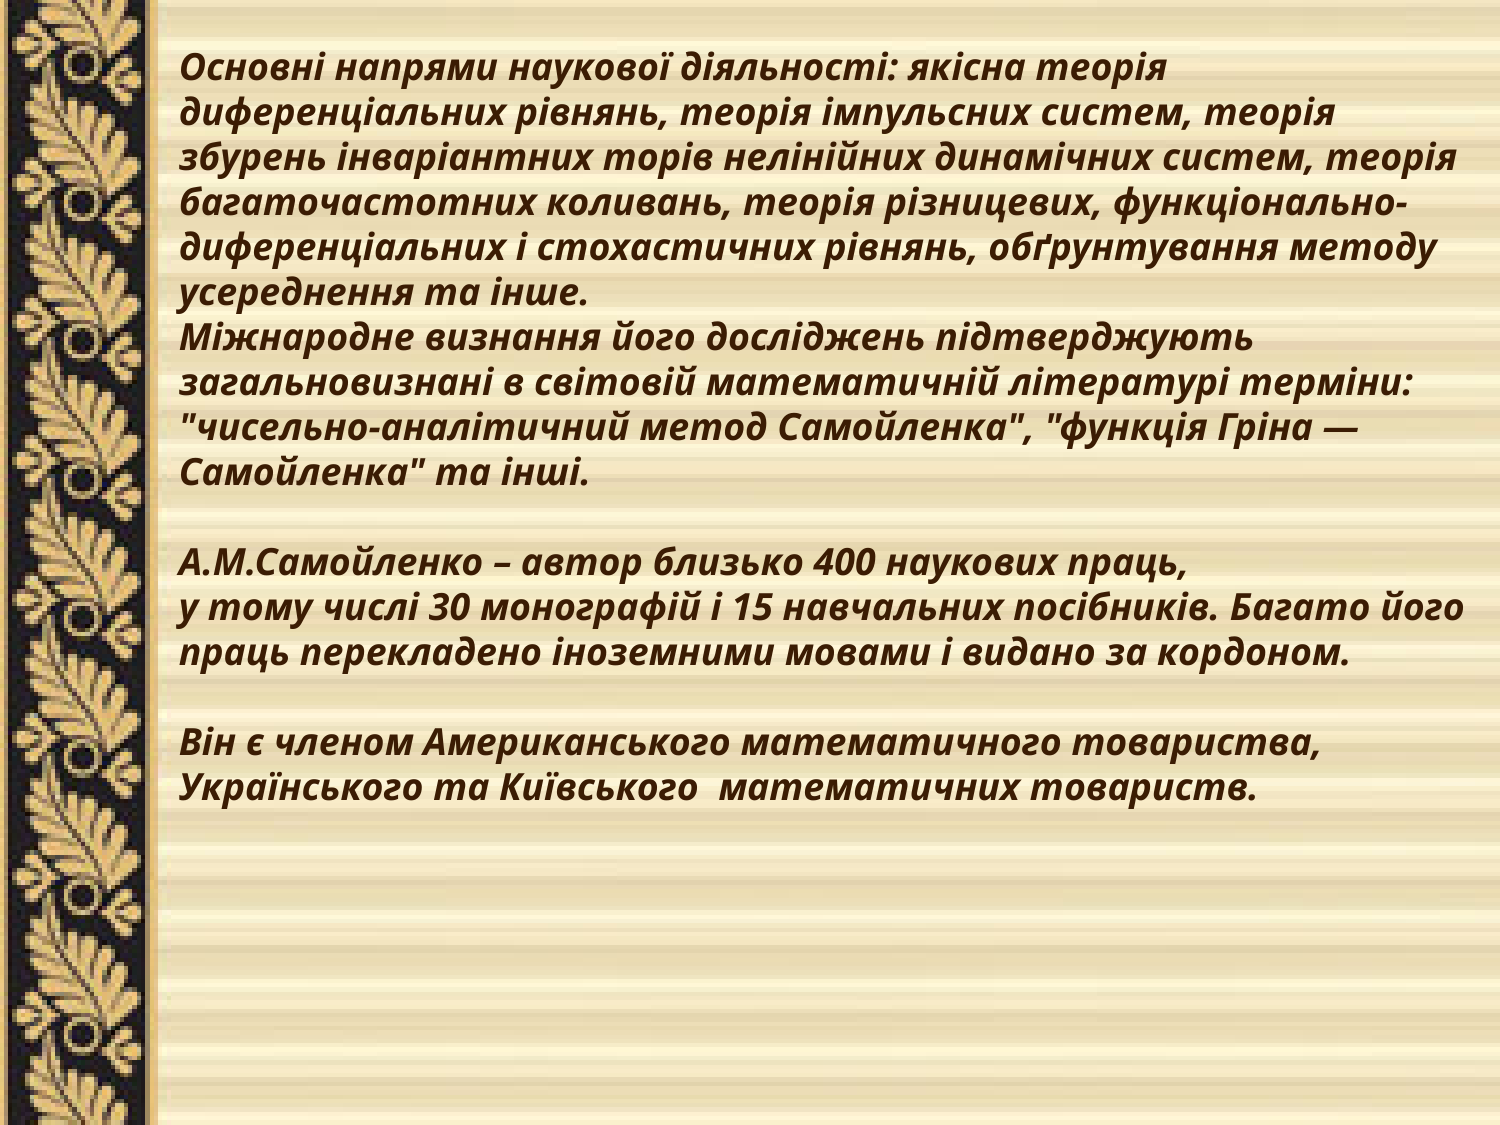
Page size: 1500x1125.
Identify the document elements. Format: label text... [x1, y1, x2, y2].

picture [0, 0, 1500, 1125]
text_box Основні напрями наукової діяльності: якісна теорія диференціальних рівнянь, теорія імпульсних систем, теорія збурень інваріантних торів нелінійних динамічних систем, теорія багаточастотних коливань, теорія різницевих, функціонально-диференціальних і стохастичних рівнянь, обґрунтування методу усереднення та інше. Міжнародне визнання його досліджень підтверджують загальновизнані в світовій математичній літературі терміни: "чисельно-аналітичний метод Самойленка", "функція Гріна — Самойленка" та інші. А.М.Самойленко – автор близько 400 наукових праць, у тому числі 30 монографій і 15 навчальних посібників. Багато його праць перекладено іноземними мовами і видано за кордоном. Він є членом Американського математичного товариства, Українського та Київського математичних товариств. [163, 35, 1500, 815]
